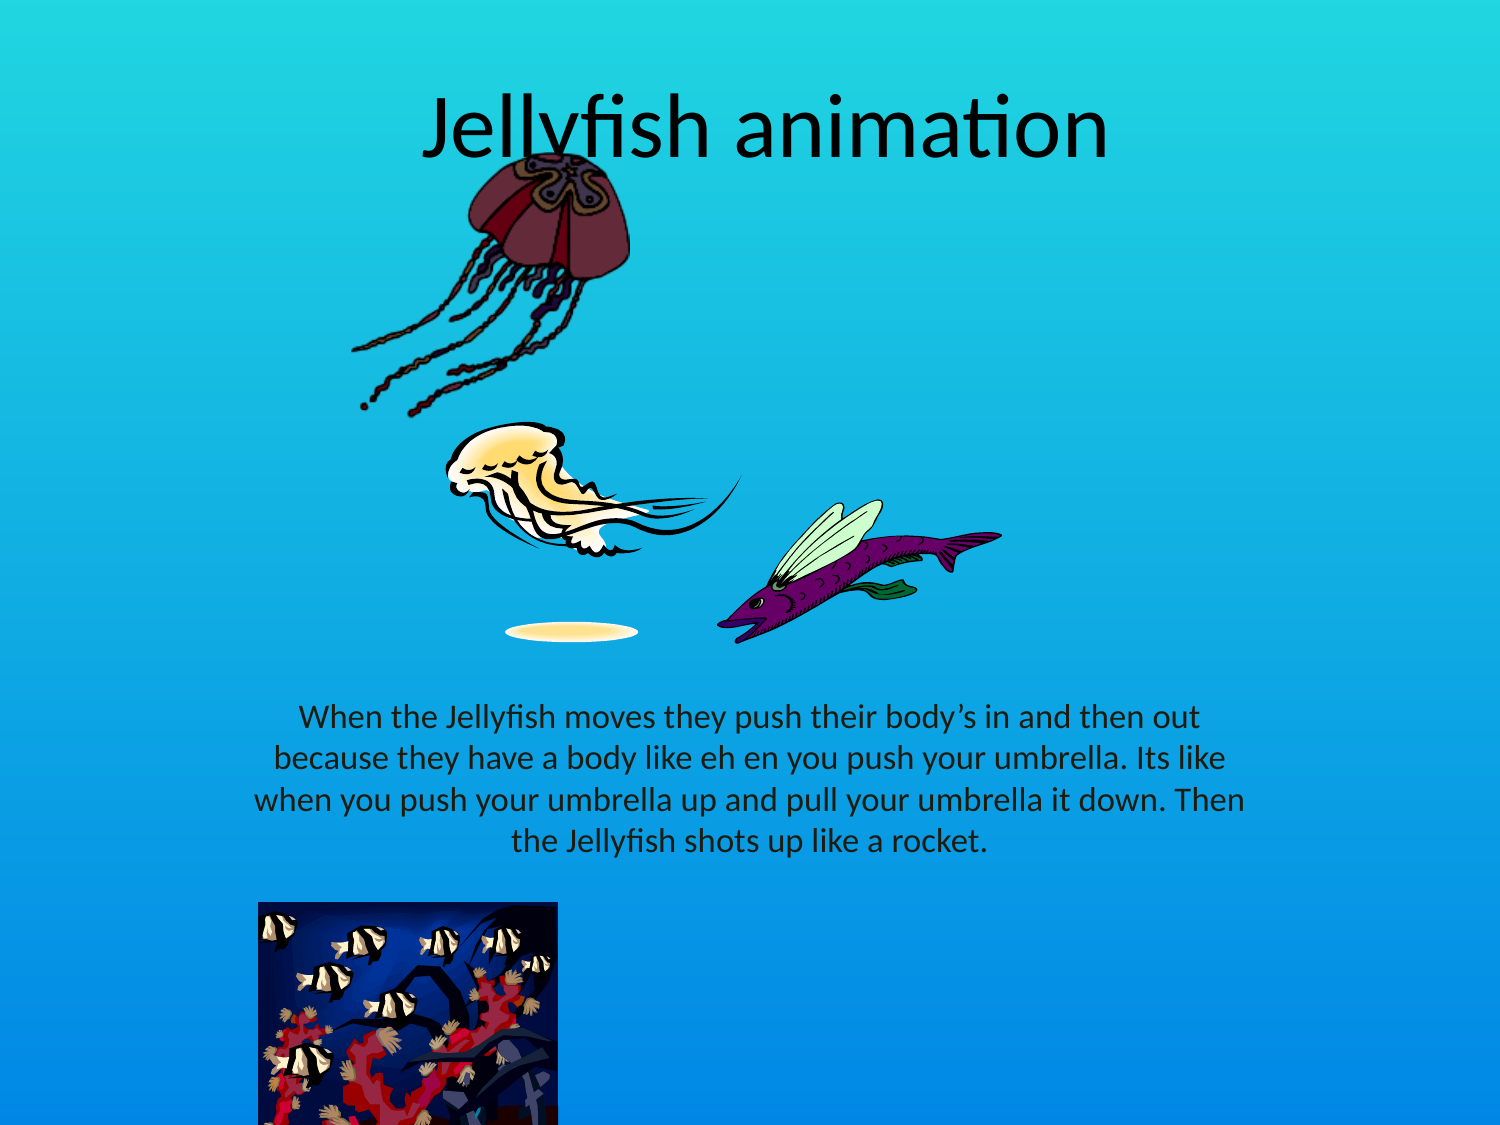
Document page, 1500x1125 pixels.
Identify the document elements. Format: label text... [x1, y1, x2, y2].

picture [0, 421, 1500, 556]
picture [257, 902, 559, 1125]
subtitle When the Jellyfish moves they push their body’s in and then out because they have a body like eh en you push your umbrella. Its like when you push your umbrella up and pull your umbrella it down. Then the Jellyfish shots up like a rocket. [225, 637, 1275, 925]
picture [506, 622, 637, 642]
title Jellyfish animation [128, 0, 1404, 242]
picture [351, 152, 630, 420]
picture [719, 502, 1000, 627]
